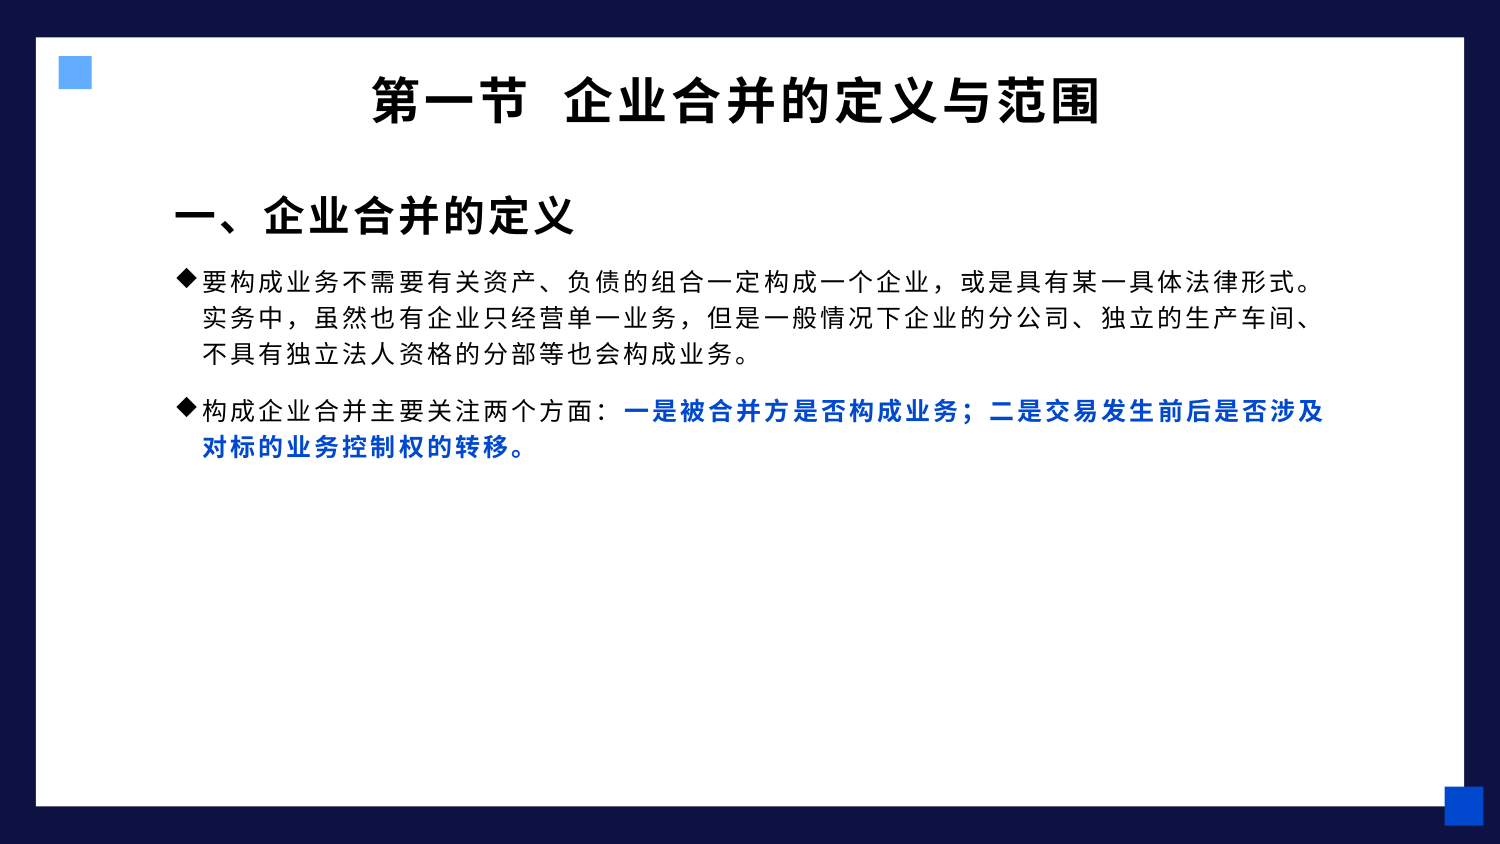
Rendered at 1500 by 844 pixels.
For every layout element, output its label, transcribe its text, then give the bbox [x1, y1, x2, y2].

title 第一节 企业合并的定义与范围 [141, 48, 1327, 138]
list 一、企业合并的定义 要构成业务不需要有关资产、负债的组合一定构成一个企业，或是具有某一具体法律形式。实务中，虽然也有企业只经营单一业务，但是一般情况下企业的分公司、独立的生产车间、不具有独立法人资格的分部等也会构成业务。 构成企业合并主要关注两个方面：一是被合并方是否构成业务；二是交易发生前后是否涉及对标的业务控制权的转移。 [157, 179, 1343, 604]
